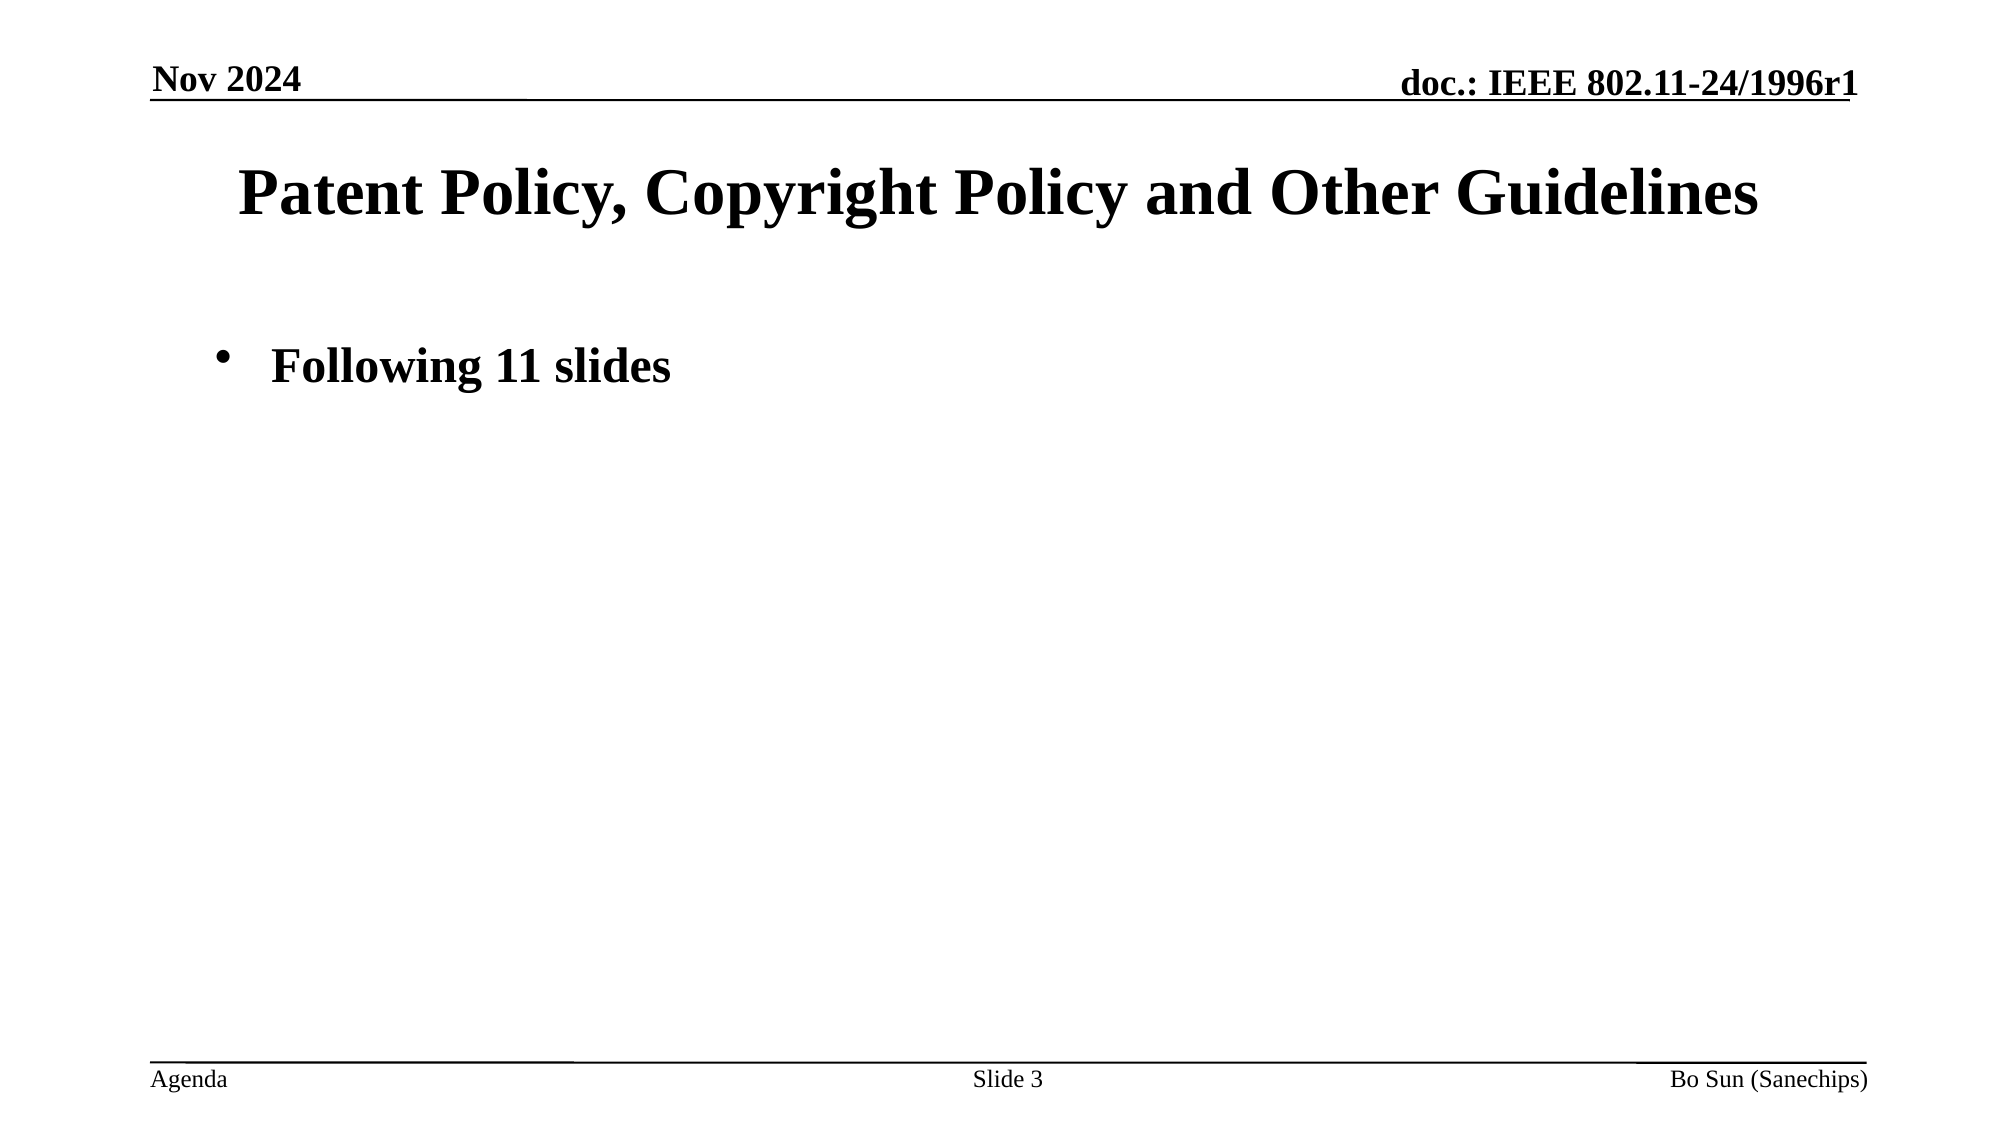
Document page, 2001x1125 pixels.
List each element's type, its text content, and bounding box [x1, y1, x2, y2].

text_box Following 11 slides [200, 324, 1800, 1000]
text_box Patent Policy, Copyright Policy and Other Guidelines [200, 100, 1800, 276]
slide_number Slide [949, 1061, 1067, 1123]
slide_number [152, 54, 563, 100]
footer Bo Sun (Sanechips) [1171, 1061, 1869, 1093]
